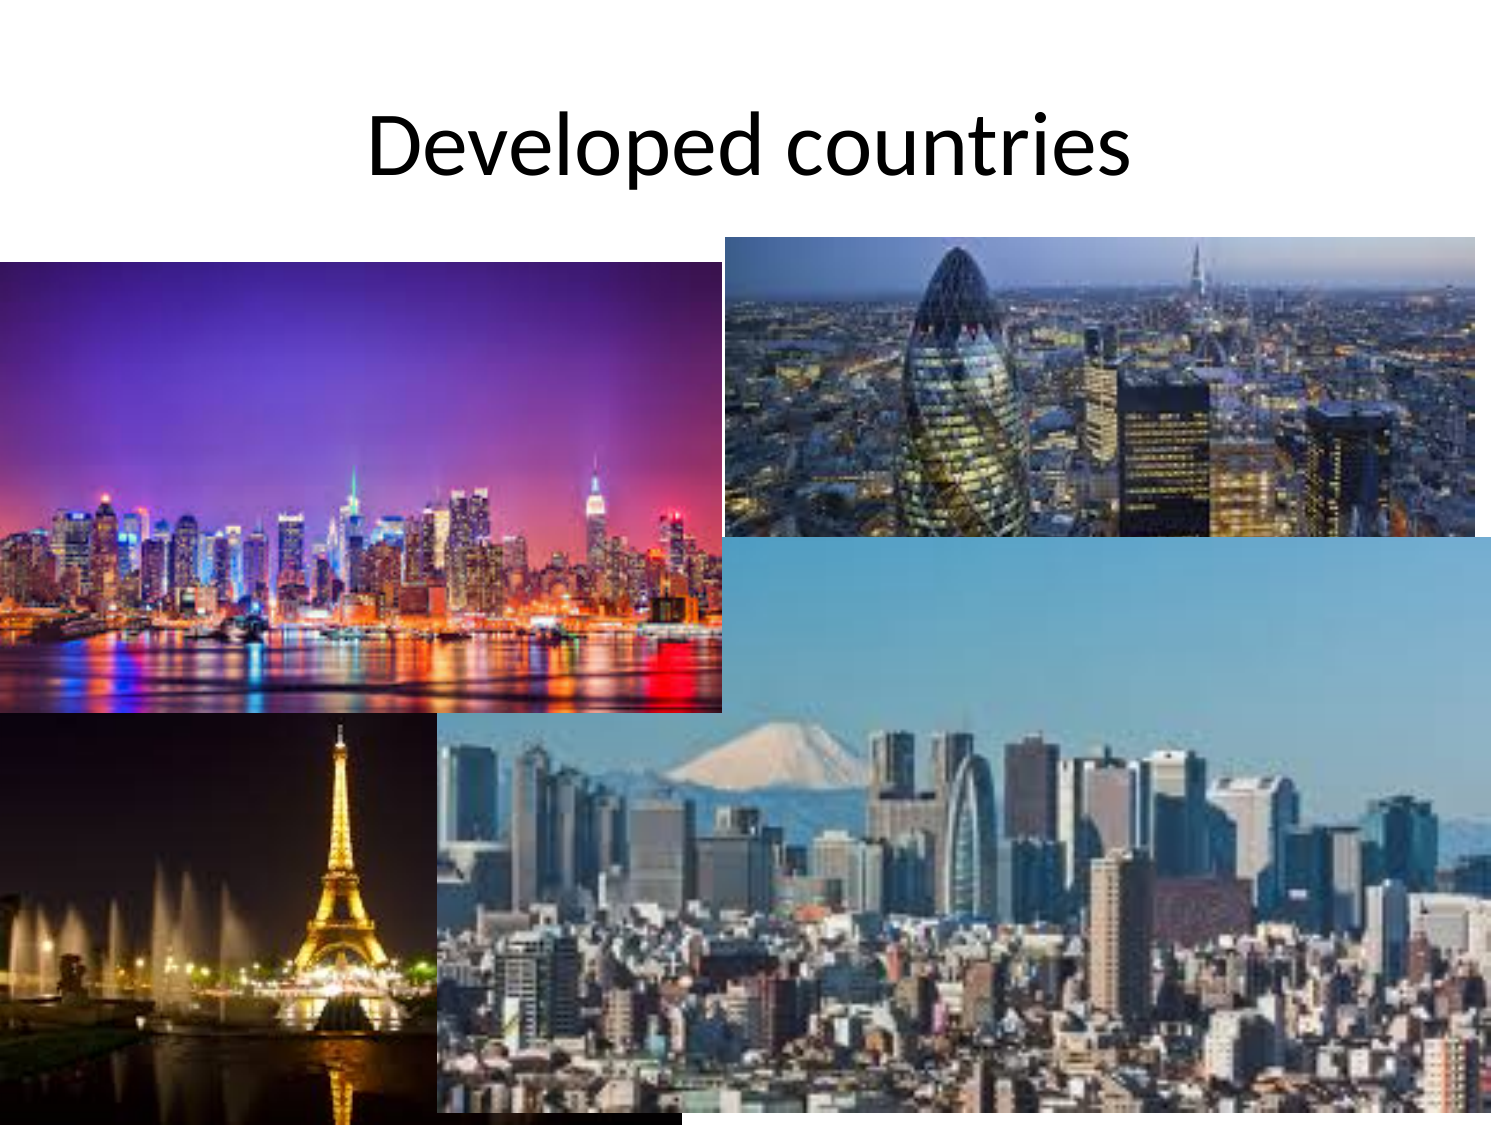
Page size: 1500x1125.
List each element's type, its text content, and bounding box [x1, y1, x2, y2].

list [0, 262, 723, 713]
picture [0, 237, 1491, 1125]
title Developed countries [75, 45, 1425, 233]
